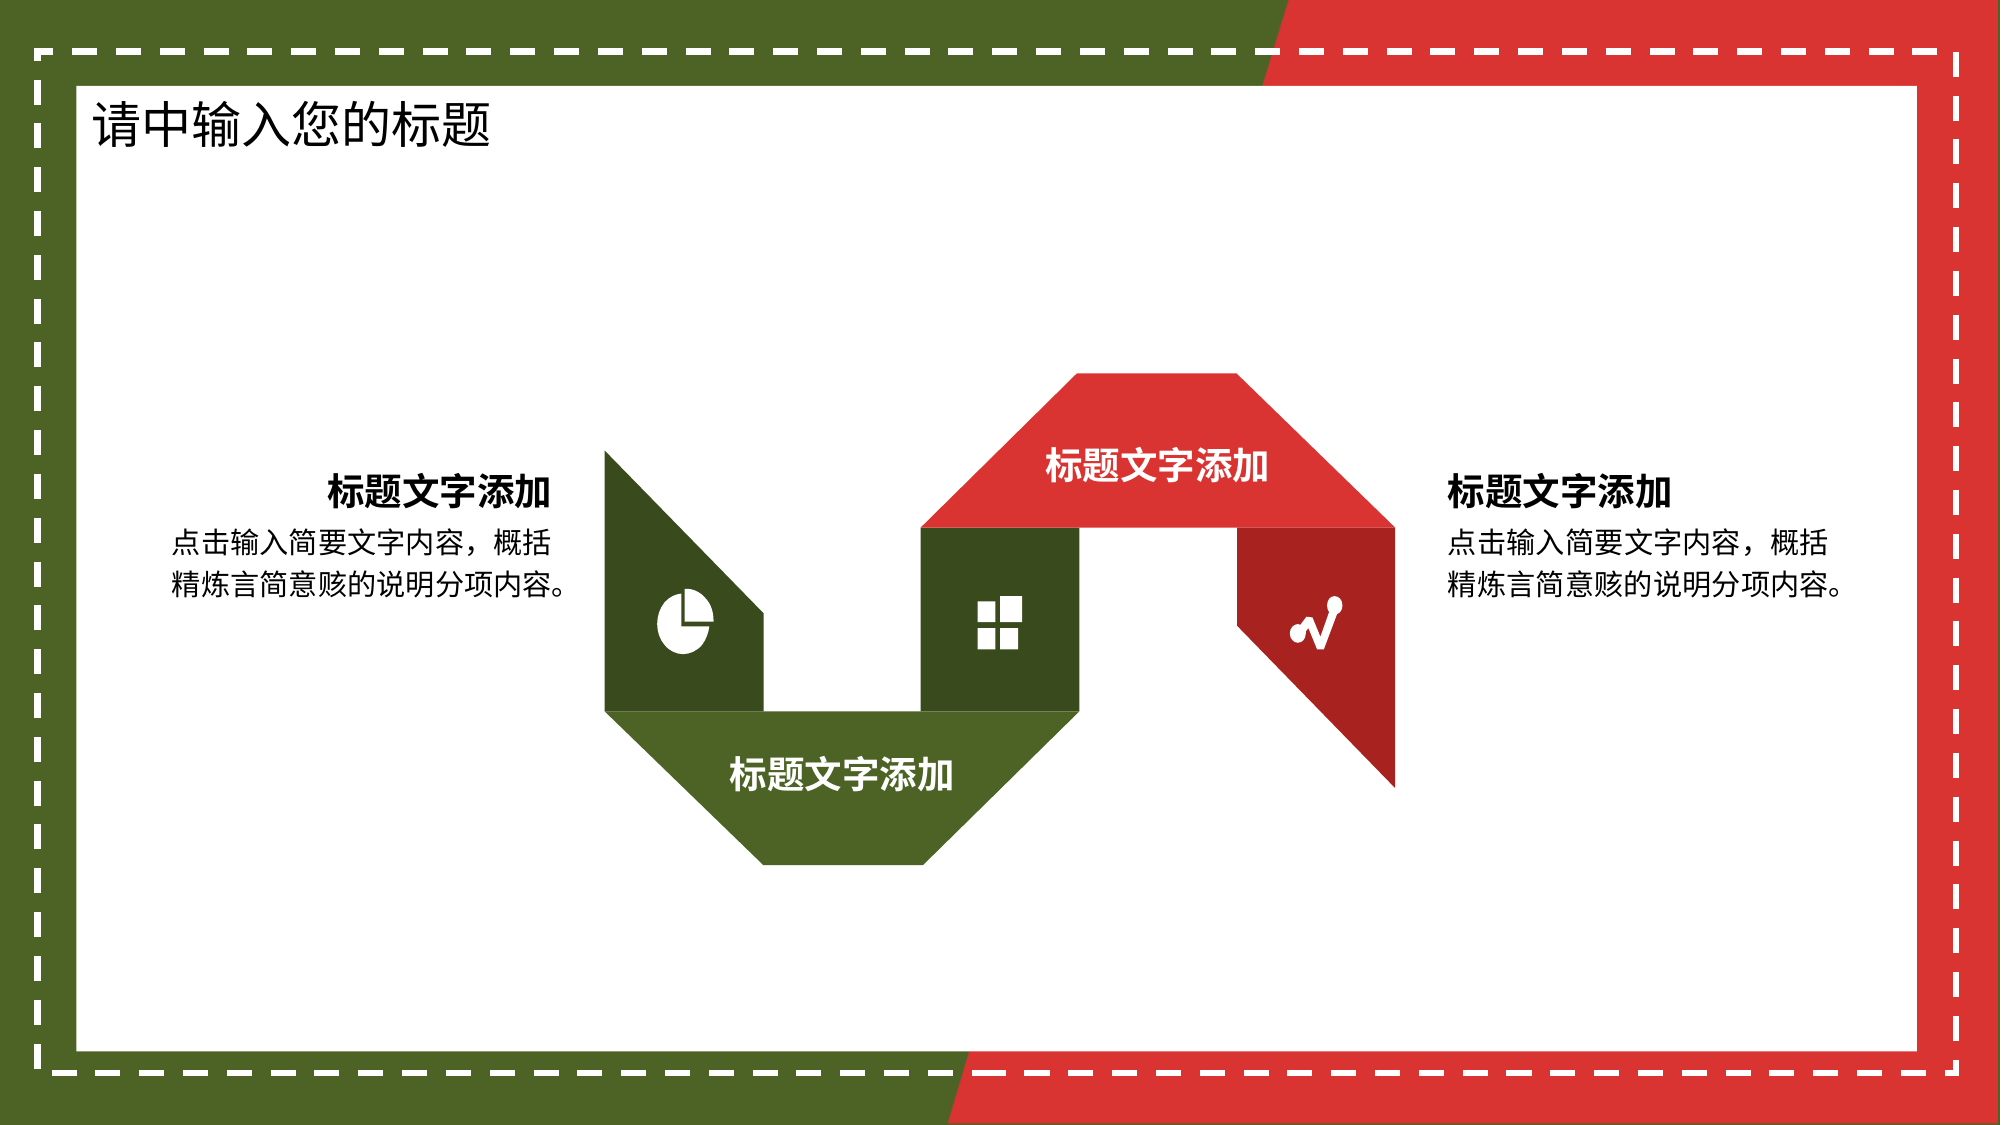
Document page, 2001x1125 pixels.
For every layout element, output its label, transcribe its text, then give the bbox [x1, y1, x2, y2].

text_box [1433, 451, 1844, 610]
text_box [604, 373, 1396, 866]
text_box 请中输入您的标题 [76, 85, 636, 221]
text_box [0, 0, 2000, 1125]
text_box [156, 451, 567, 610]
